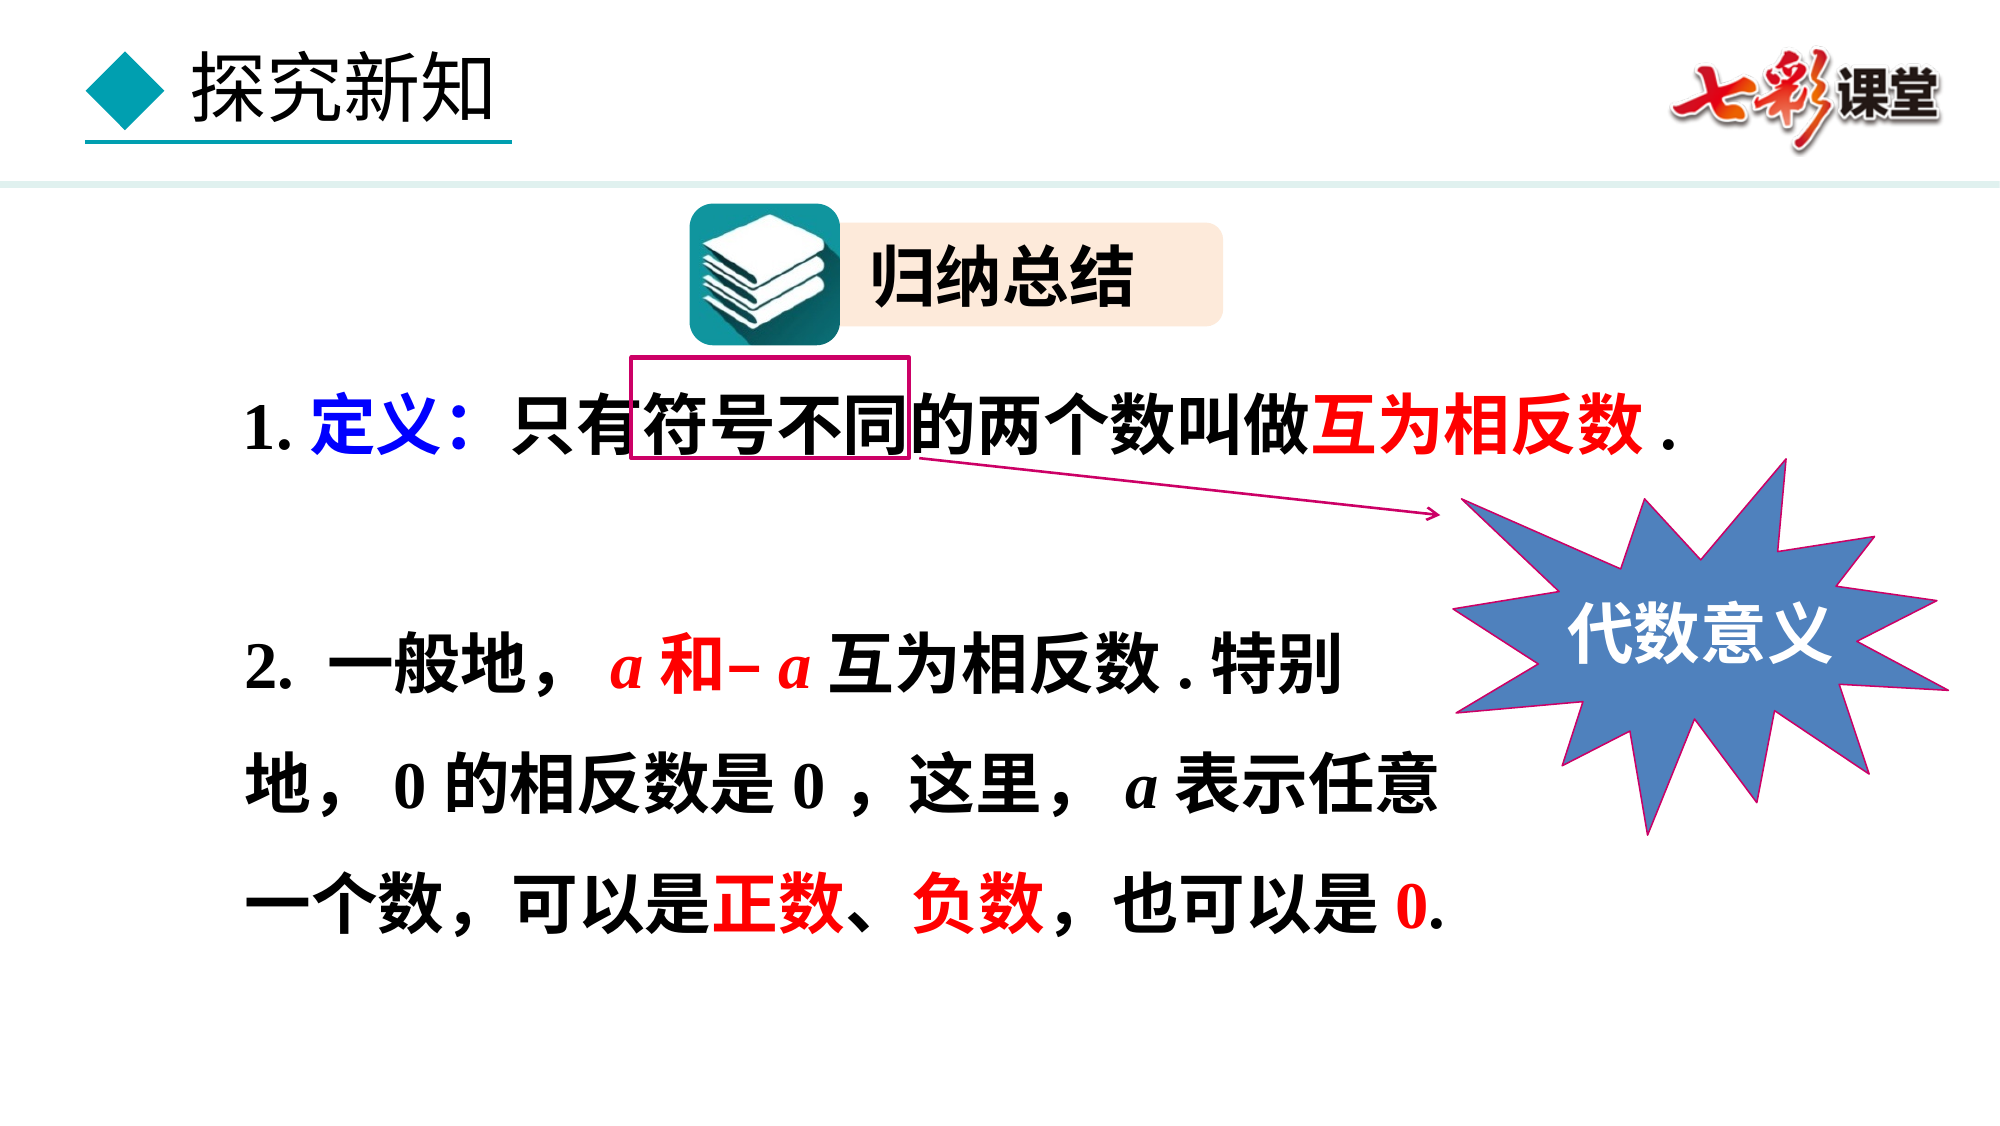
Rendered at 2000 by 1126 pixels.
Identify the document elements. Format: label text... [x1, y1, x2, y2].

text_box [1452, 458, 1949, 836]
text_box 1.定义：只有符号不同的两个数叫做互为相反数. [222, 332, 691, 473]
text_box 2. 一般地，a和–a互为相反数.特别地，0的相反数是0，这里，a表示任意一个数，可以是正数、负数，也可以是0. [224, 572, 1489, 952]
picture [1666, 42, 1948, 157]
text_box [689, 203, 1224, 346]
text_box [631, 357, 1441, 516]
text_box 1.定义：只有符号不同的两个数叫做互为相反数. [1221, 332, 1851, 466]
